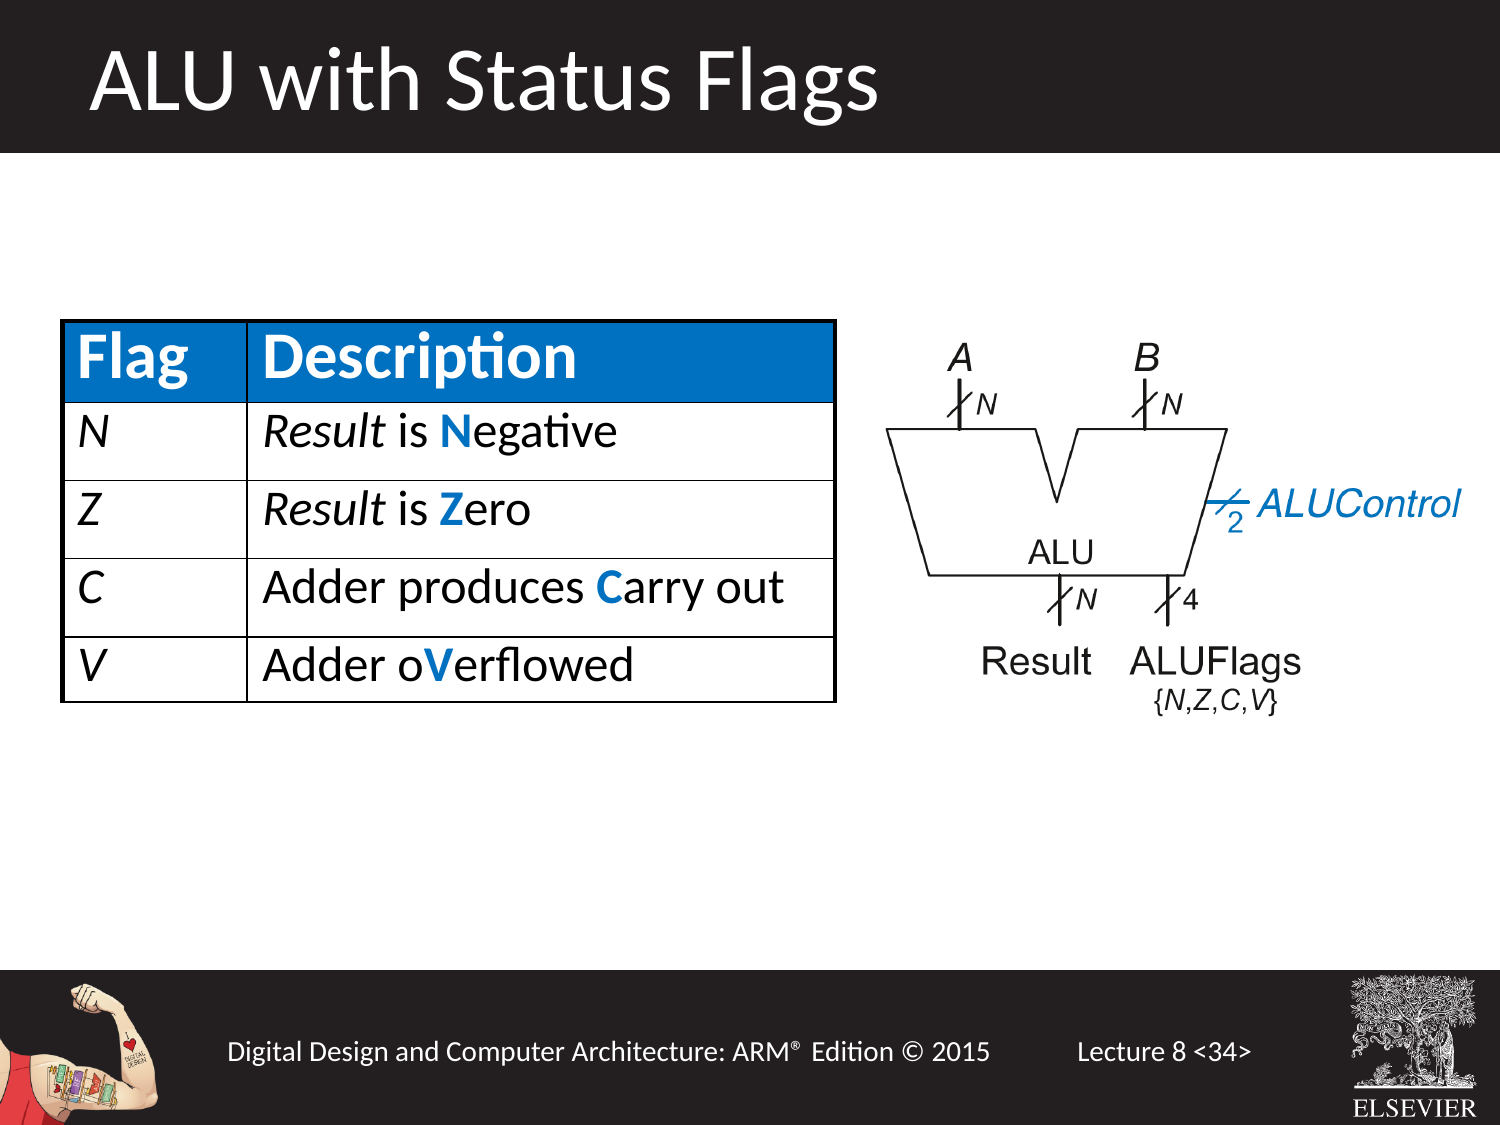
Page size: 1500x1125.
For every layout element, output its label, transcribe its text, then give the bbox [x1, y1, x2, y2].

table_cell Adder produces Carry out [248, 559, 833, 636]
table_cell C [65, 559, 246, 636]
text_box ALU with Status Flags [75, 11, 1375, 136]
table_cell Z [65, 481, 246, 558]
table_cell Result is Zero [248, 481, 833, 558]
picture [1350, 974, 1477, 1117]
picture [0, 979, 163, 1125]
table_cell V [65, 638, 246, 701]
table_header Flag [65, 323, 246, 402]
table_header Description [248, 323, 833, 402]
table_cell Adder oVerflowed [248, 638, 833, 701]
table_cell N [65, 403, 246, 480]
text_box [112, 200, 1438, 1050]
picture [874, 324, 1469, 728]
table_cell Result is Negative [248, 403, 833, 480]
